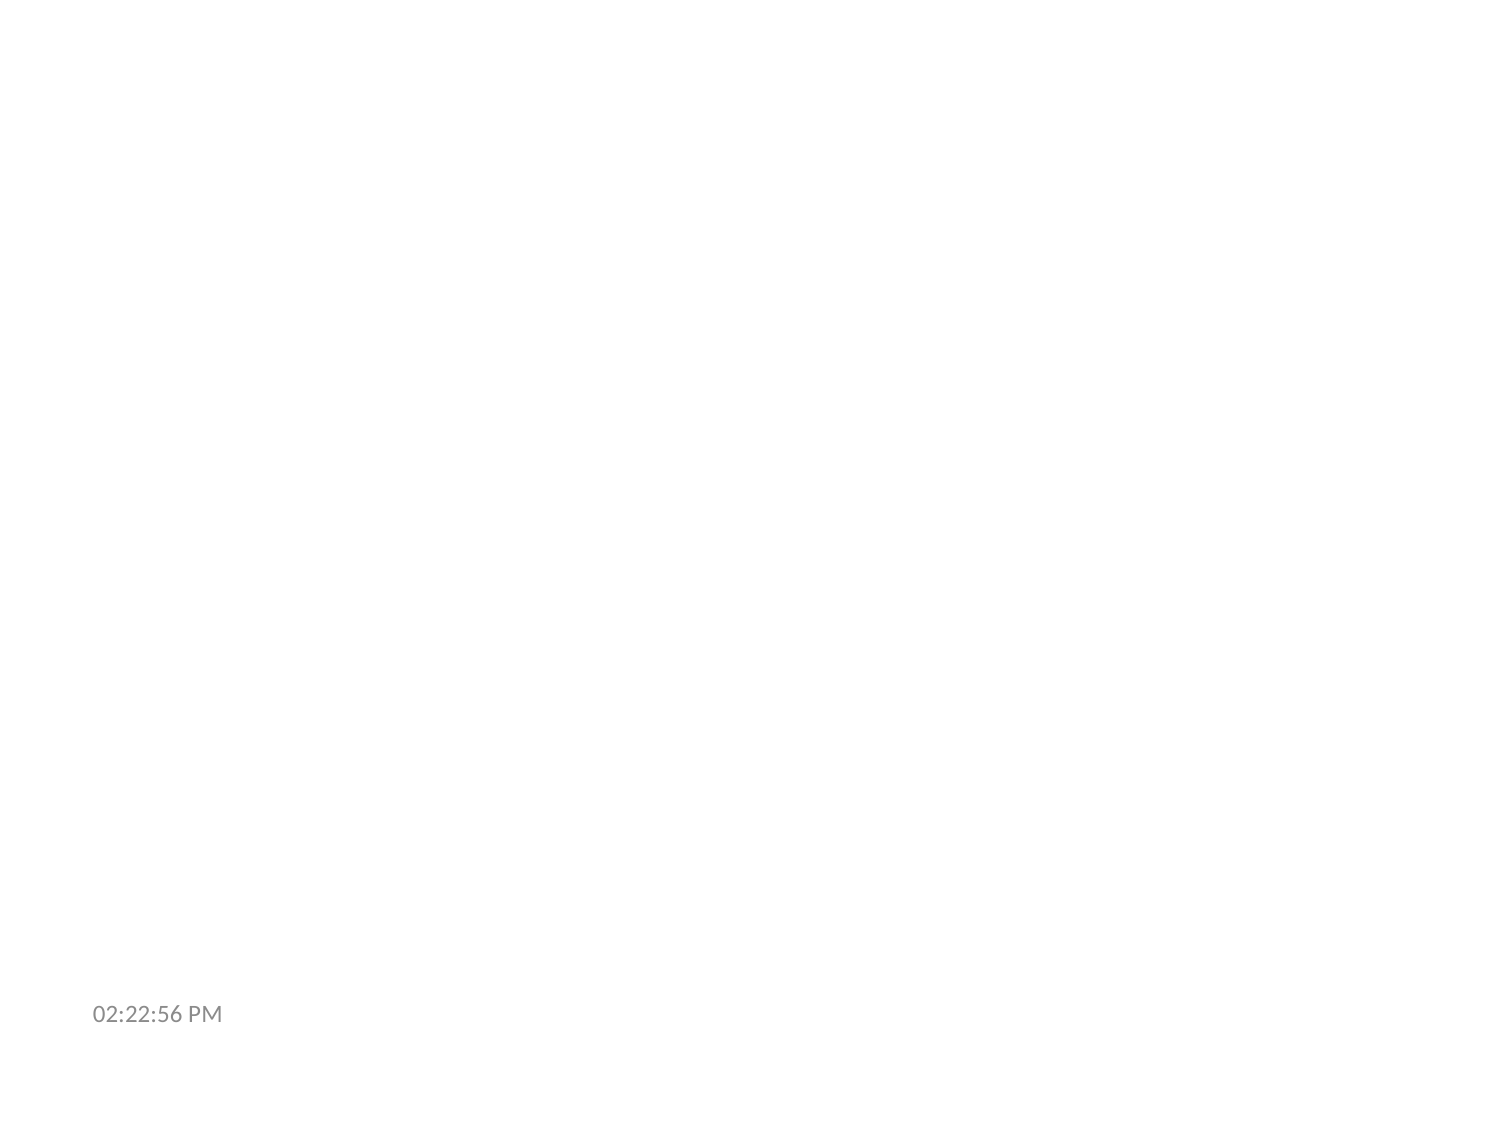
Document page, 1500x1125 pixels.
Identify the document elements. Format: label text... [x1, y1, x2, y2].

text_box 3:35:09 PM [77, 982, 428, 1043]
